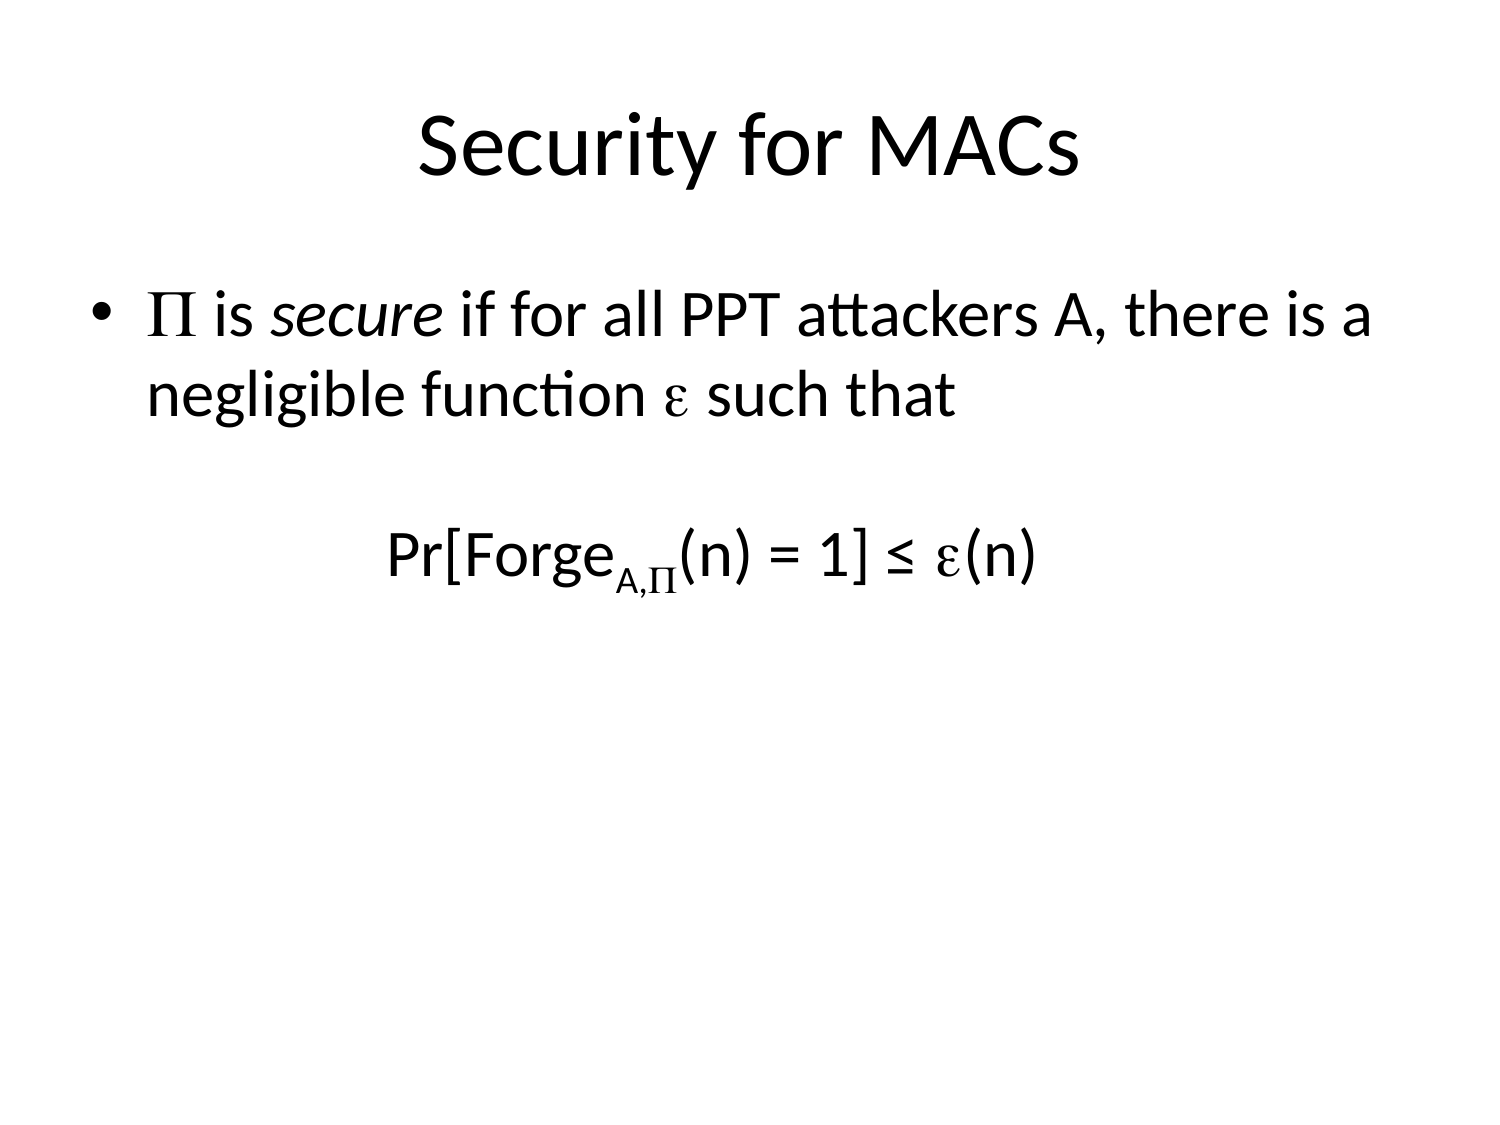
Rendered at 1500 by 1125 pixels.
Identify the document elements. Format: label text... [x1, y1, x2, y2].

list  is secure if for all PPT attackers A, there is a negligible function  such that Pr[ForgeA,(n) = 1] ≤ (n) [75, 262, 1425, 1005]
title Security for MACs [75, 45, 1425, 233]
